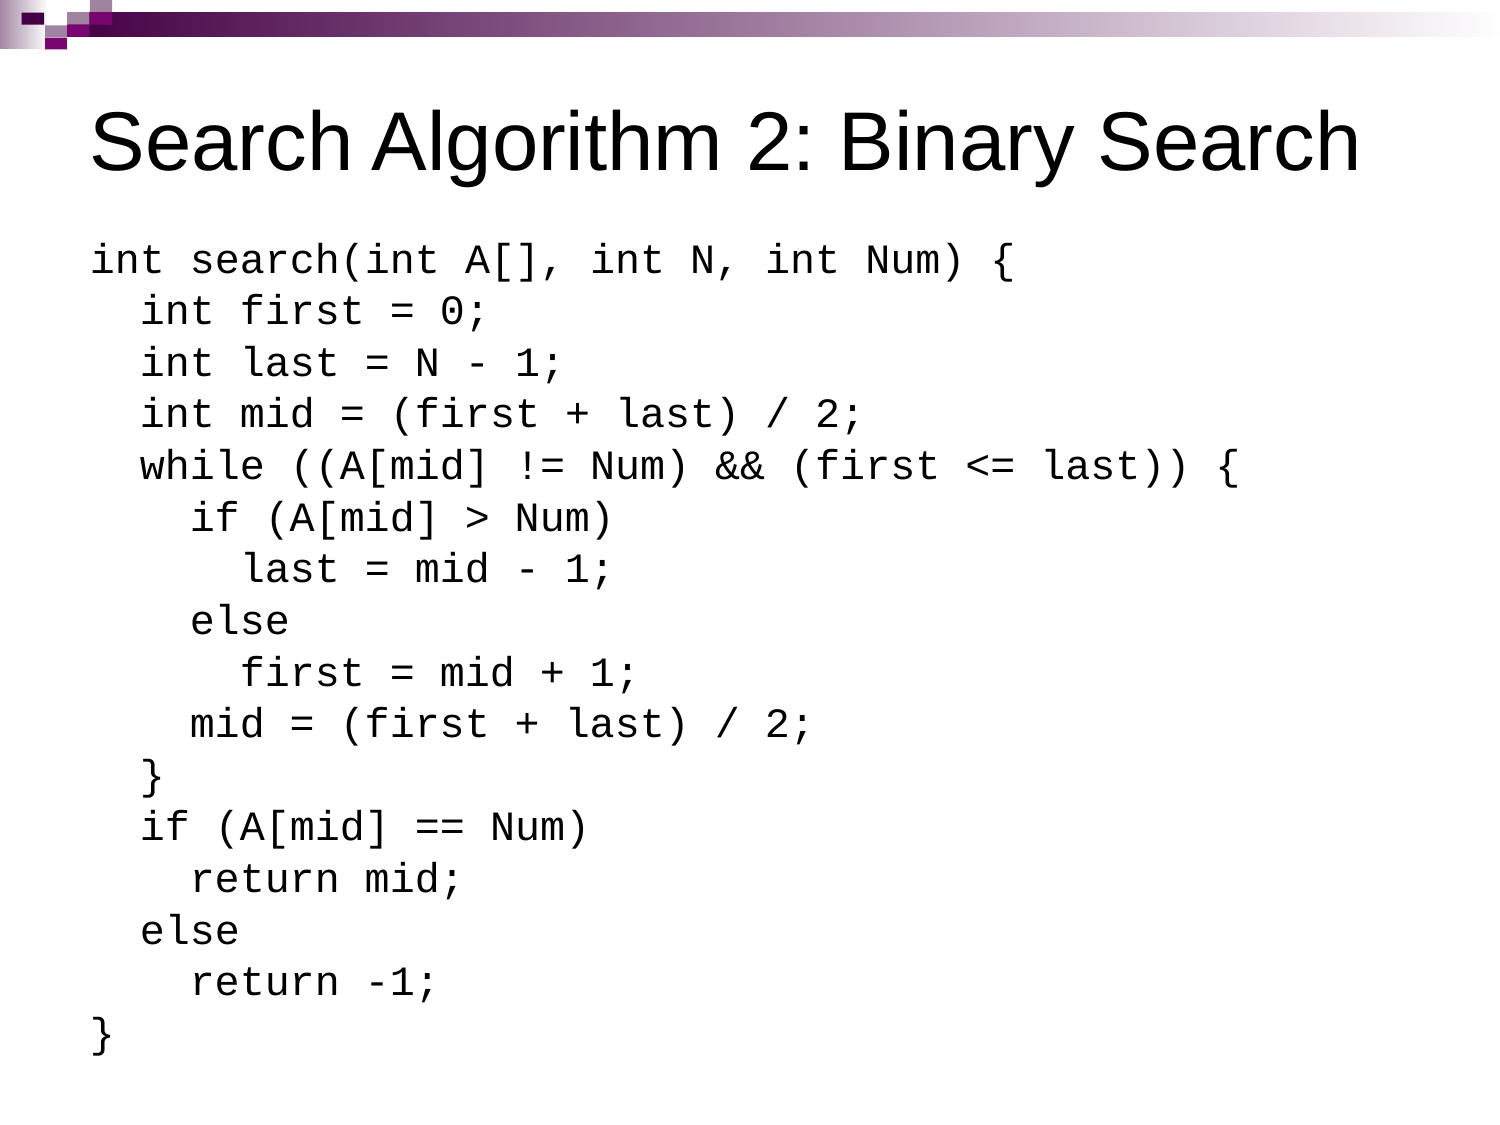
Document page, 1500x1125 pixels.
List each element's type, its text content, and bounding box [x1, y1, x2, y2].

list int search(int A[], int N, int Num) { int first = 0; int last = N - 1; int mid = (first + last) / 2; while ((A[mid] != Num) && (first <= last)) { if (A[mid] > Num) last = mid - 1; else first = mid + 1; mid = (first + last) / 2; } if (A[mid] == Num) return mid; else return -1; } [75, 237, 1425, 1050]
title Search Algorithm 2: Binary Search [75, 75, 1425, 200]
